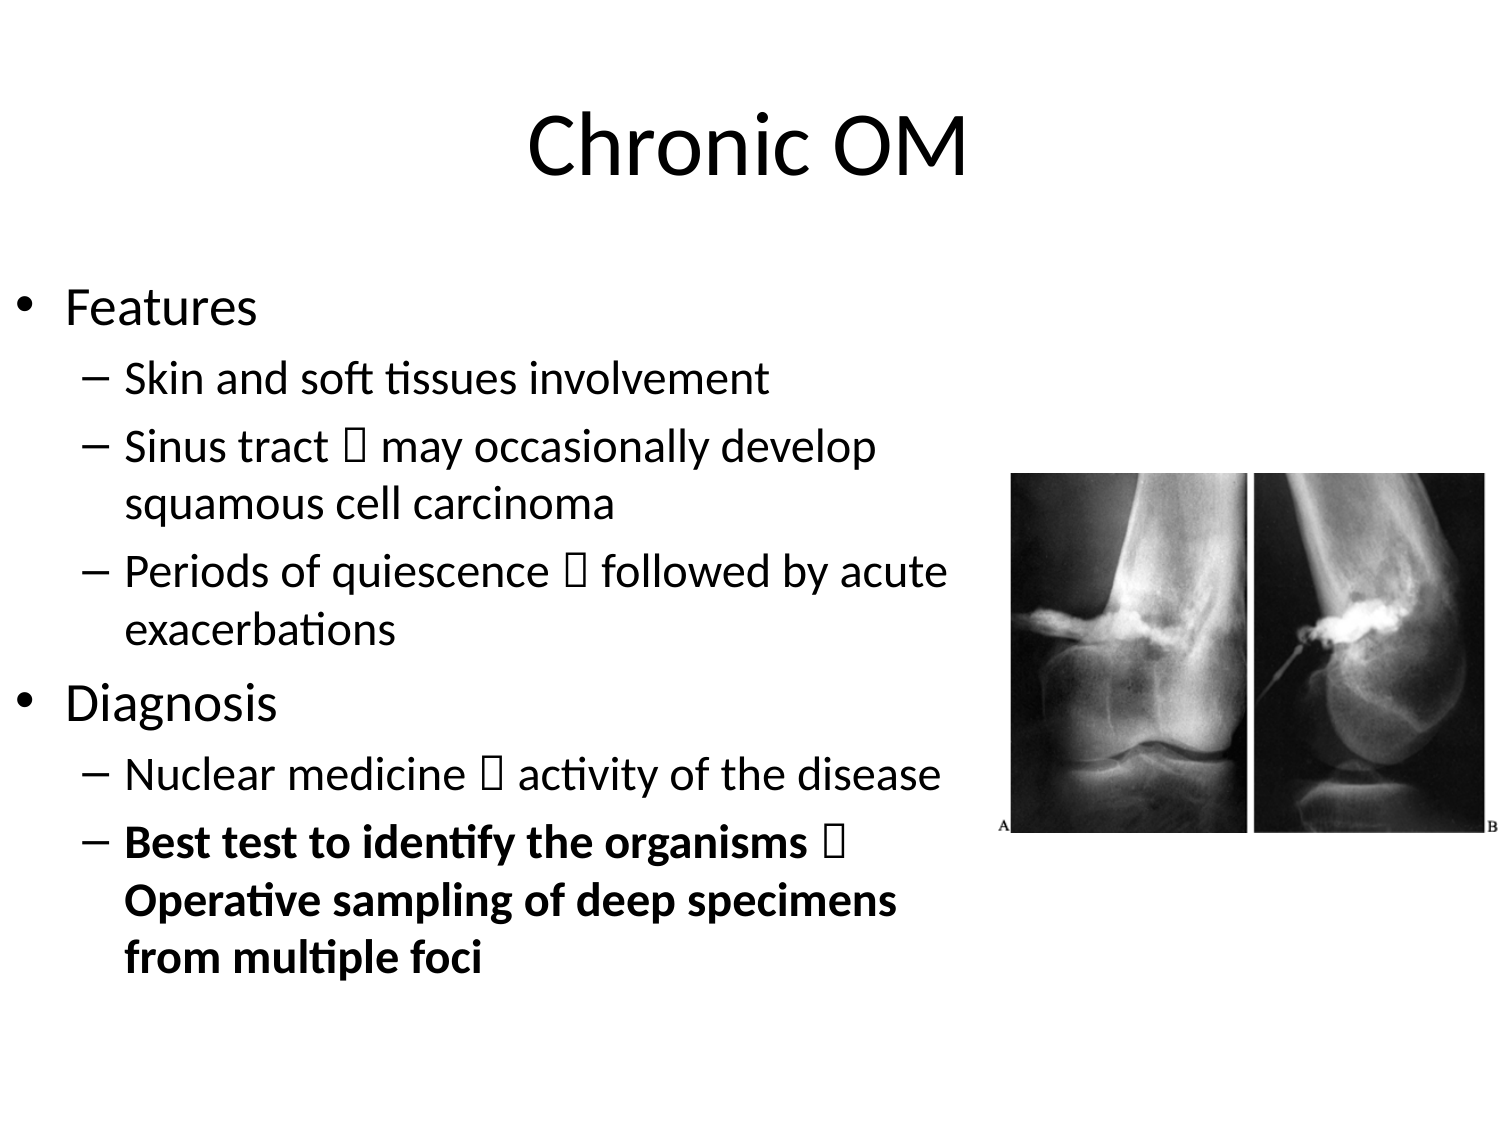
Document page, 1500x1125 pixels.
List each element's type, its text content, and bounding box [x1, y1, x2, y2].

title Chronic OM [75, 45, 1425, 233]
picture [995, 473, 1500, 834]
list Features Skin and soft tissues involvement Sinus tract  may occasionally develop squamous cell carcinoma Periods of quiescence  followed by acute exacerbations Diagnosis Nuclear medicine  activity of the disease Best test to identify the organisms  Operative sampling of deep specimens from multiple foci [0, 262, 997, 1005]
